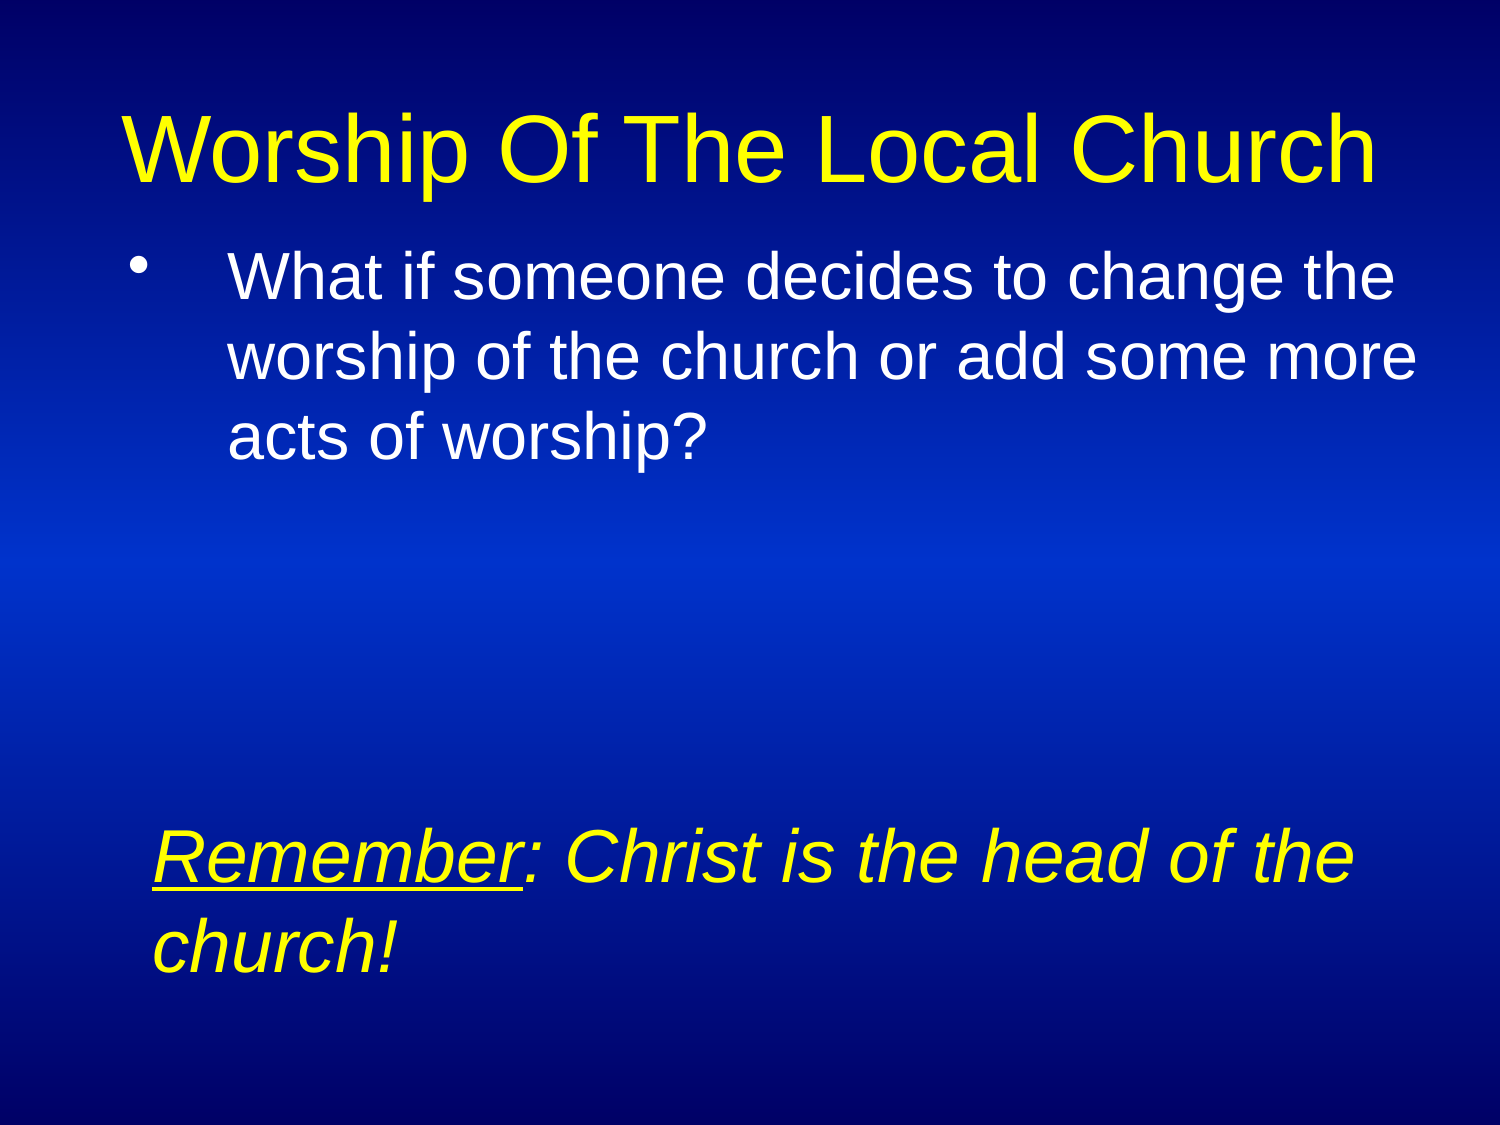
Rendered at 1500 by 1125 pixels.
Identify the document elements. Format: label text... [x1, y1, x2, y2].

list What if someone decides to change the worship of the church or add some more acts of worship? [112, 224, 1463, 1125]
text_box Remember: Christ is the head of the church! [137, 799, 1400, 995]
title Worship Of The Local Church [37, 50, 1463, 238]
